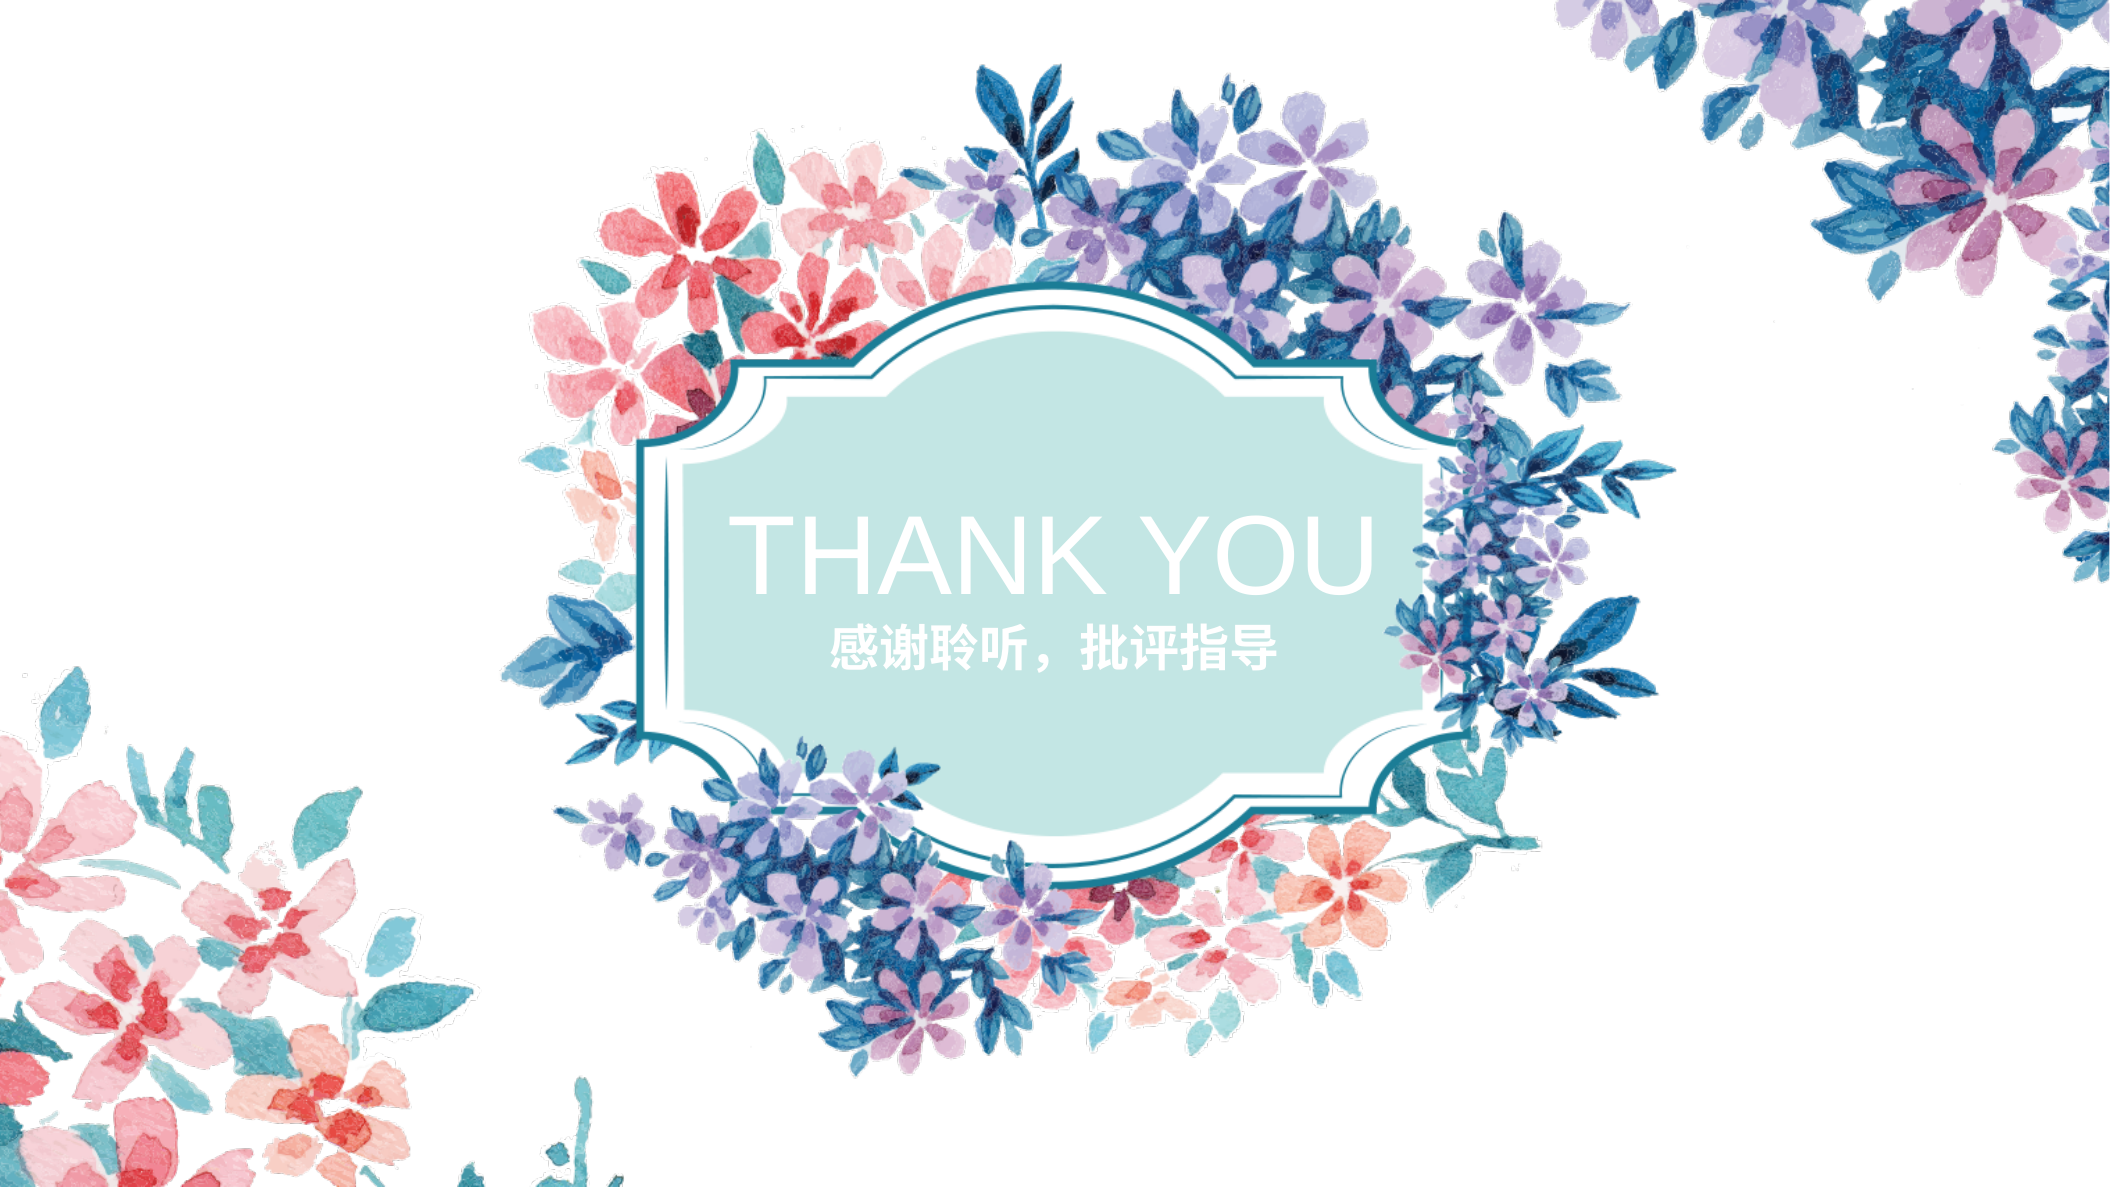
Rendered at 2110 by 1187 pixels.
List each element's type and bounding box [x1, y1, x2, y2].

text_box [0, 0, 2110, 1187]
picture [489, 45, 1687, 1081]
